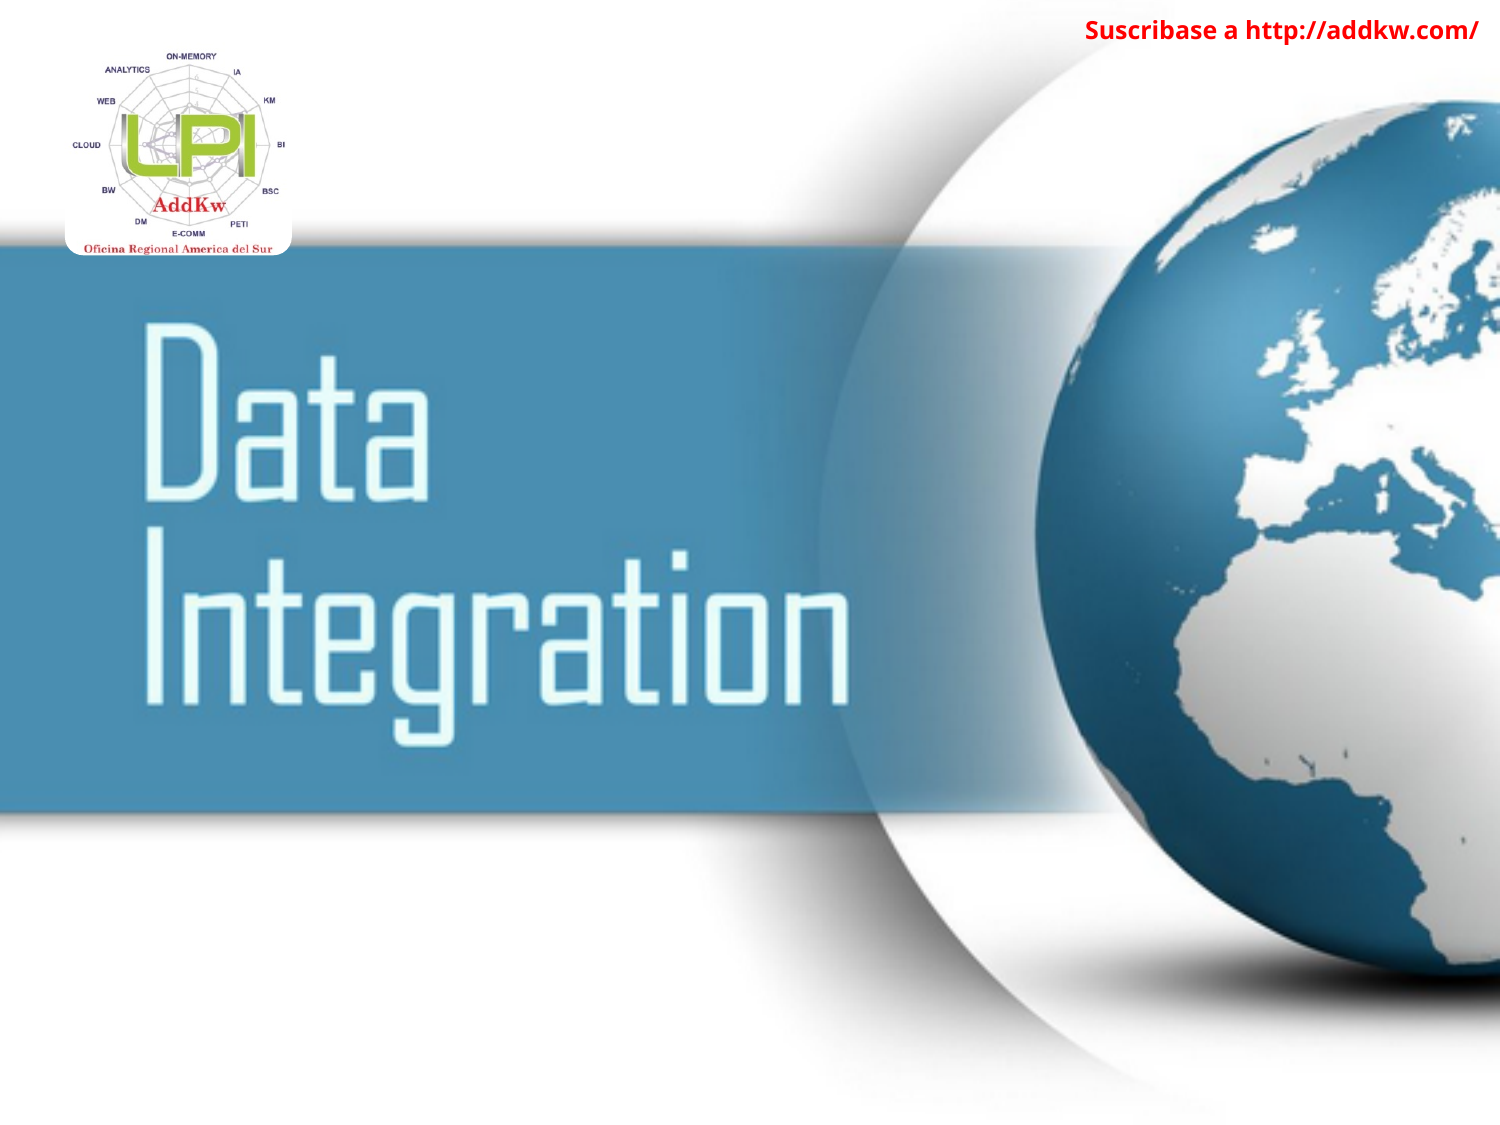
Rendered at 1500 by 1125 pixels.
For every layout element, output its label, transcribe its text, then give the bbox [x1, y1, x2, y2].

text_box Suscribase a http://addkw.com/ [1070, 7, 1495, 52]
picture [0, 0, 1500, 1125]
